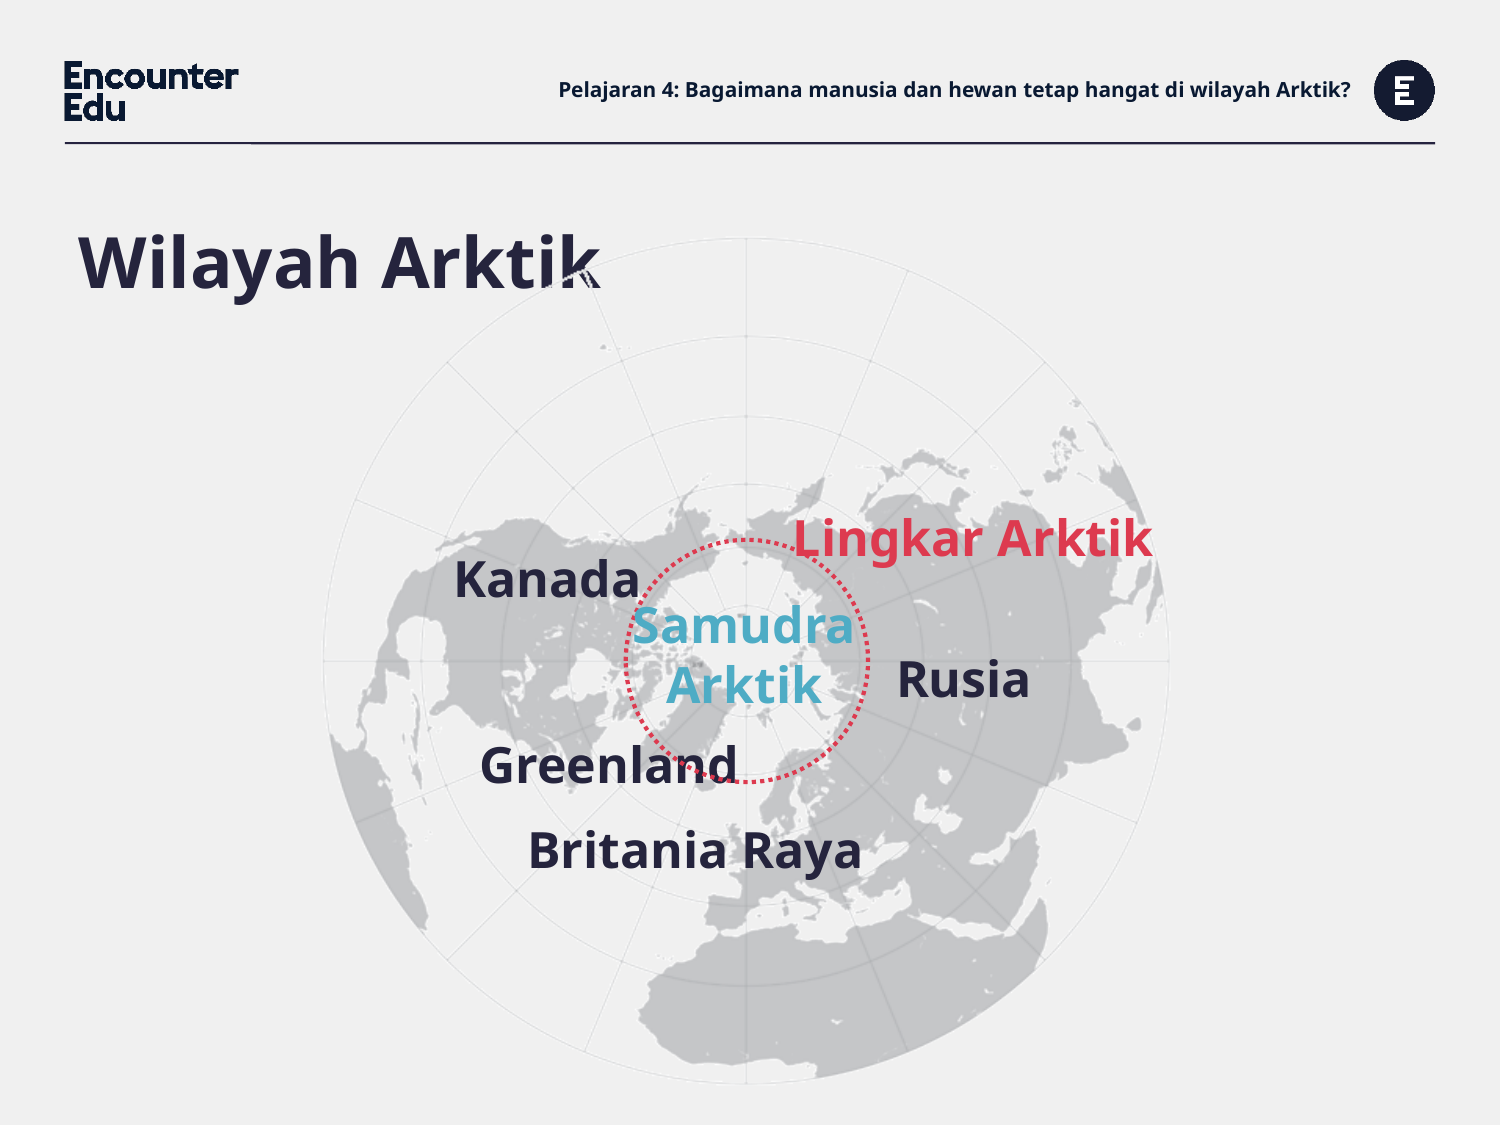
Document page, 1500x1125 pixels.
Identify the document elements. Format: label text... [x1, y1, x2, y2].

text_box Wilayah Arktik [71, 212, 925, 320]
title Pelajaran 4: Bagaimana manusia dan hewan tetap hangat di wilayah Arktik? [526, 67, 1359, 114]
picture [317, 231, 1177, 1092]
picture [1372, 58, 1436, 122]
picture [60, 59, 243, 122]
